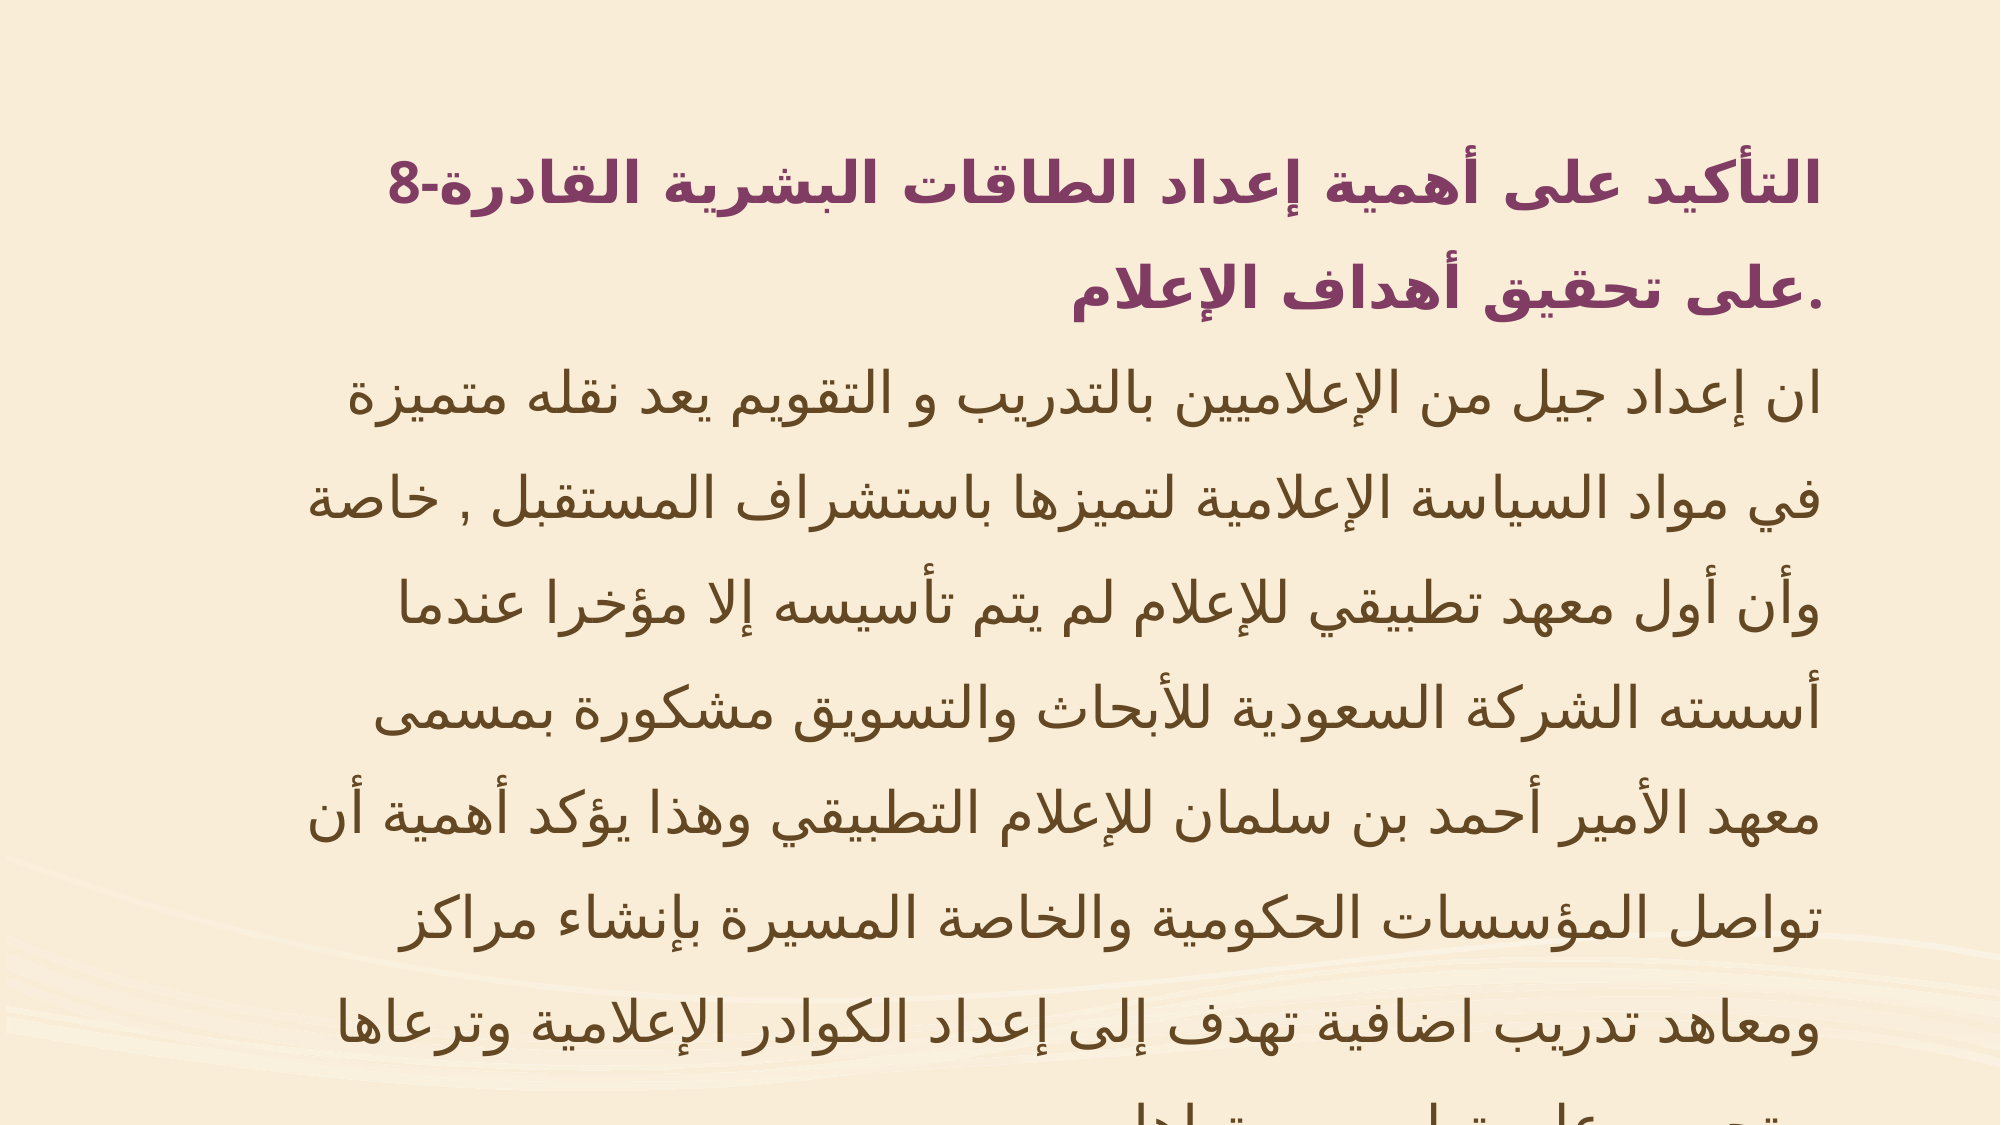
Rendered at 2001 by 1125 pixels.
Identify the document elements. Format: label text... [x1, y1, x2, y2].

text_box 8-التأكيد على أهمية إعداد الطاقات البشرية القادرة على تحقيق أهداف الإعلام. ان إعداد جيل من الإعلاميين بالتدريب و التقويم يعد نقله متميزة في مواد السياسة الإعلامية لتميزها باستشراف المستقبل , خاصة وأن أول معهد تطبيقي للإعلام لم يتم تأسيسه إلا مؤخرا عندما أسسته الشركة السعودية للأبحاث والتسويق مشكورة بمسمى معهد الأمير أحمد بن سلمان للإعلام التطبيقي وهذا يؤكد أهمية أن تواصل المؤسسات الحكومية والخاصة المسيرة بإنشاء مراكز ومعاهد تدريب اضافية تهدف إلى إعداد الكوادر الإعلامية وترعاها وتحرص على تطوير مستواها. [258, 102, 1839, 1125]
